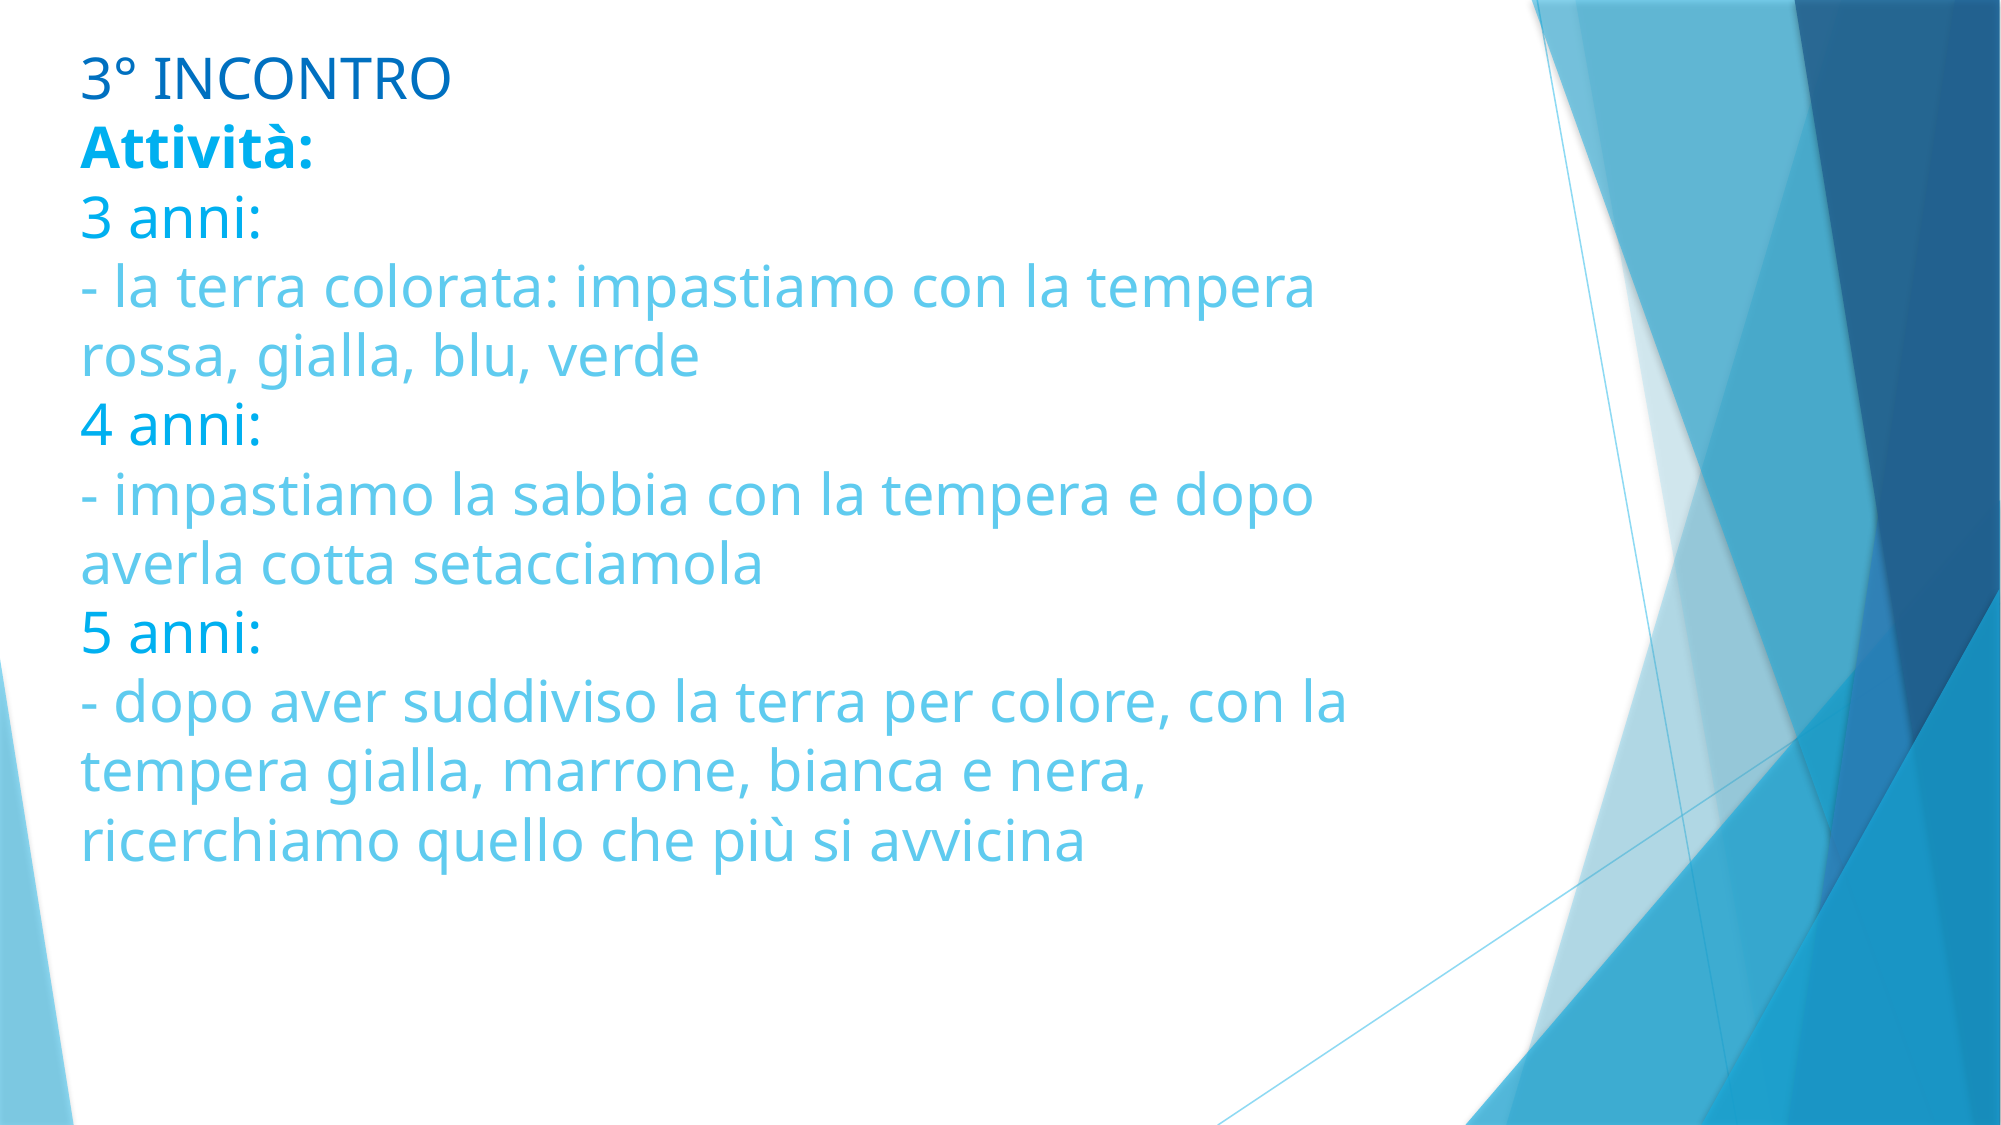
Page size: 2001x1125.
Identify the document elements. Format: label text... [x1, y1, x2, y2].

title 3° INCONTRO Attività: 3 anni: - la terra colorata: impastiamo con la tempera rossa, gialla, blu, verde 4 anni: - impastiamo la sabbia con la tempera e dopo averla cotta setacciamola 5 anni: - dopo aver suddiviso la terra per colore, con la tempera gialla, marrone, bianca e nera, ricerchiamo quello che più si avvicina [65, 34, 1501, 1031]
